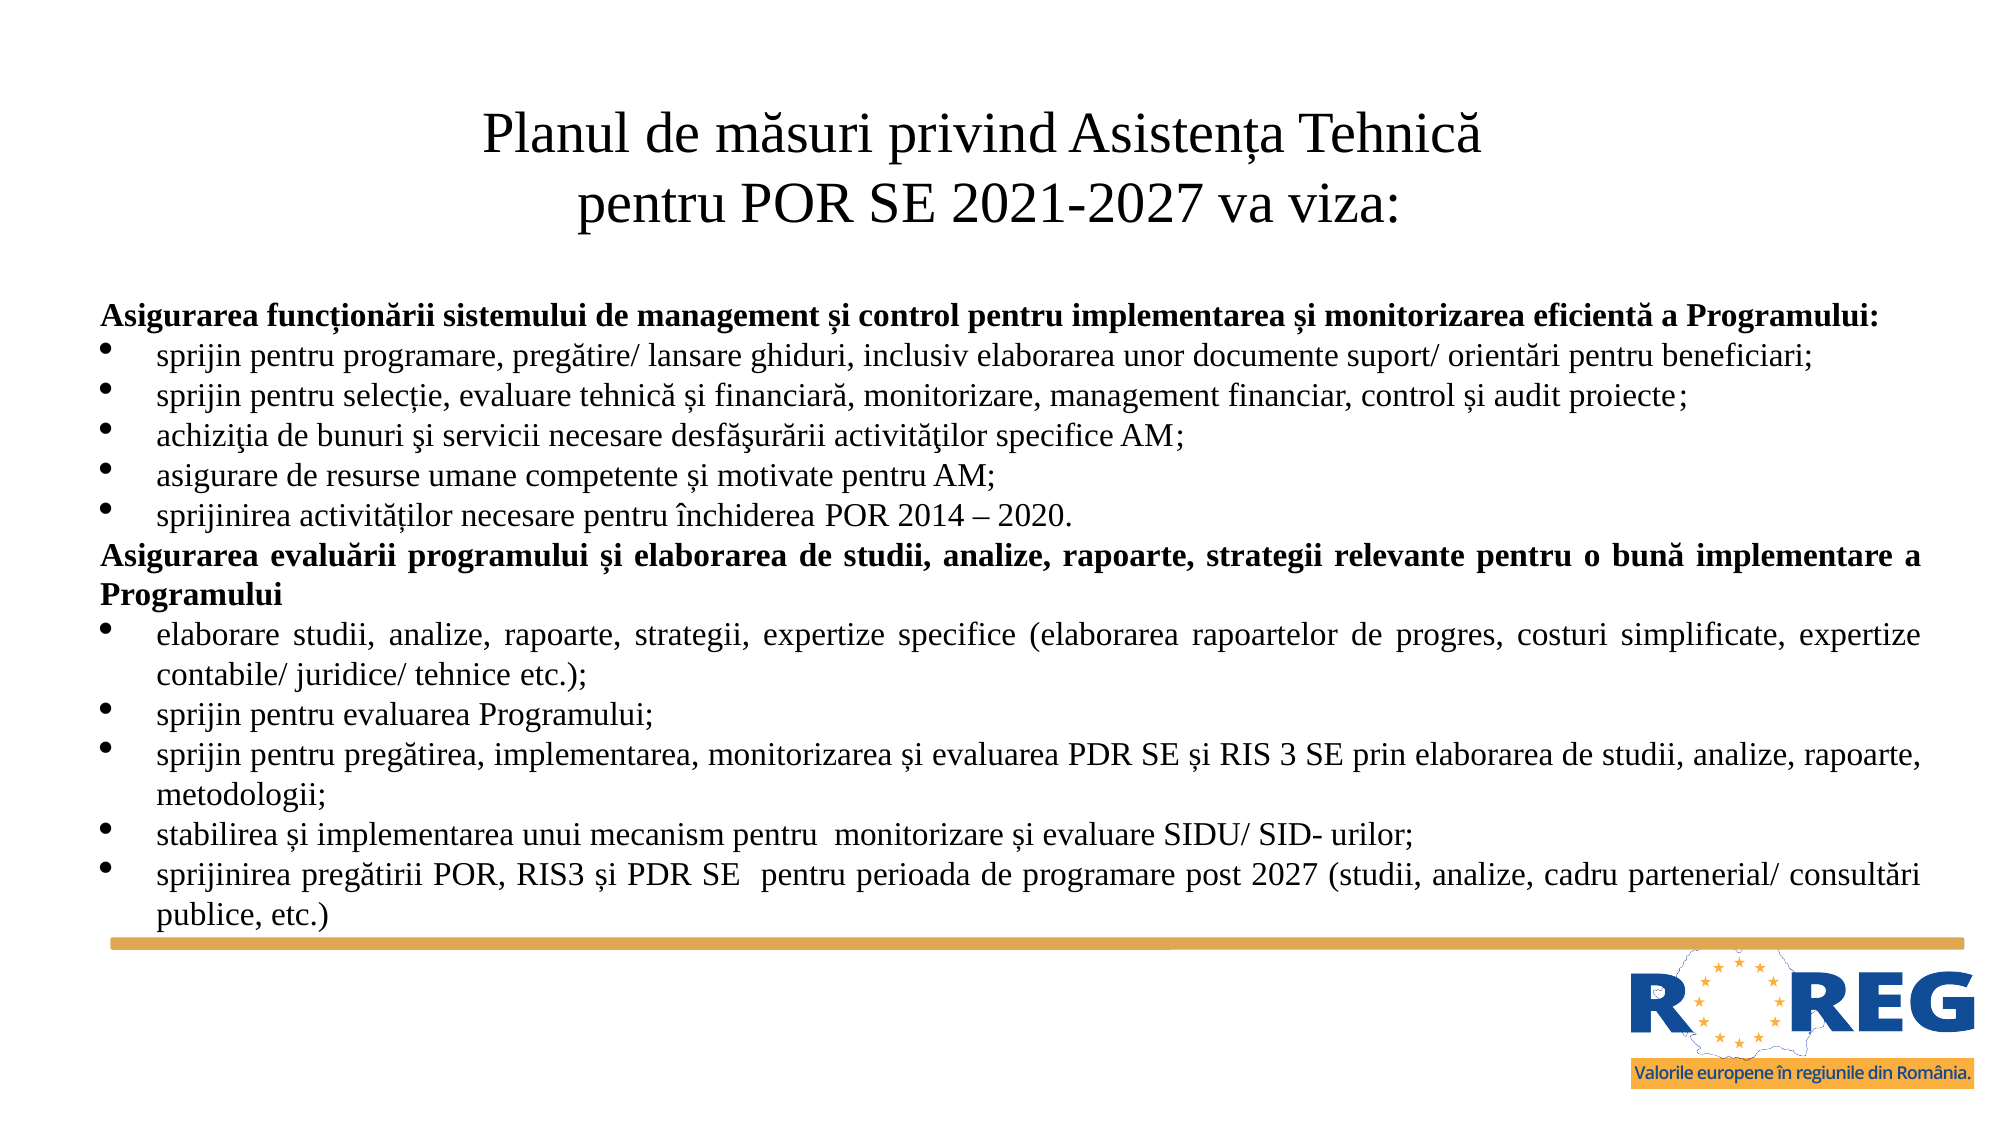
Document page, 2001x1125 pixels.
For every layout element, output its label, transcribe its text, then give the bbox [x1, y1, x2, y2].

text_box [110, 937, 1618, 950]
text_box Asigurarea funcționării sistemului de management și control pentru implementarea și monitorizarea eficientă a Programului: sprijin pentru programare, pregătire/ lansare ghiduri, inclusiv elaborarea unor documente suport/ orientări pentru beneficiari; sprijin pentru selecție, evaluare tehnică și financiară, monitorizare, management financiar, control și audit proiecte; achiziţia de bunuri şi servicii necesare desfăşurării activităţilor specifice AM; asigurare de resurse umane competente și motivate pentru AM; sprijinirea activităților necesare pentru închiderea POR 2014 – 2020. Asigurarea evaluării programului și elaborarea de studii, analize, rapoarte, strategii relevante pentru o bună implementare a Programului elaborare studii, analize, rapoarte, strategii, expertize specifice (elaborarea rapoartelor de progres, costuri simplificate, expertize contabile/ juridice/ tehnice etc.); sprijin pentru evaluarea Programului; sprijin pentru pregătirea, implementarea, monitorizarea și evaluarea PDR SE și RIS 3 SE prin elaborarea de studii, analize, rapoarte, metodologii; stabilirea și implementarea unui mecanism pentru monitorizare și evaluare SIDU/ SID- urilor; sprijinirea pregătirii POR, RIS3 și PDR SE pentru perioada de programare post 2027 (studii, analize, cadru partenerial/ consultări publice, etc.) [85, 285, 1940, 1080]
picture [1618, 908, 1990, 1097]
text_box Planul de măsuri privind Asistența Tehnică pentru POR SE 2021-2027 va viza: [39, 86, 1940, 242]
